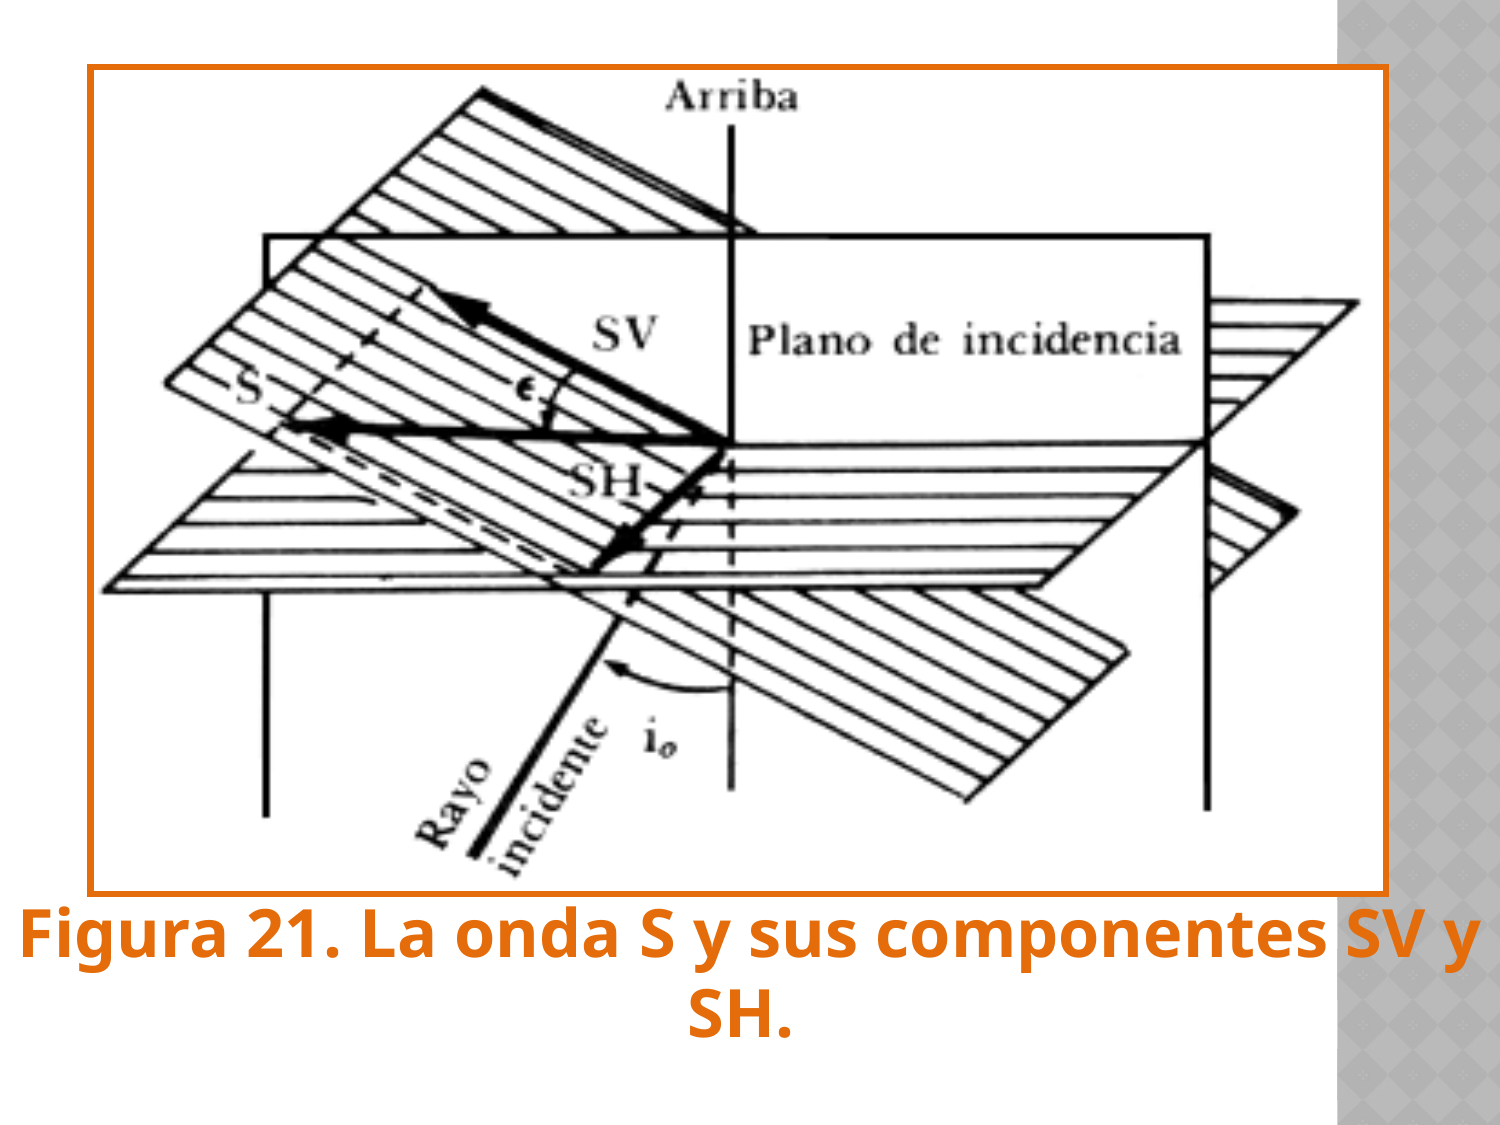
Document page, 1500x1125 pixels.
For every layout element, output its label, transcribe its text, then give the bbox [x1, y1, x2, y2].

text_box Figura 21. La onda S y sus componentes SV y SH. [0, 882, 1500, 1058]
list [93, 69, 1384, 892]
